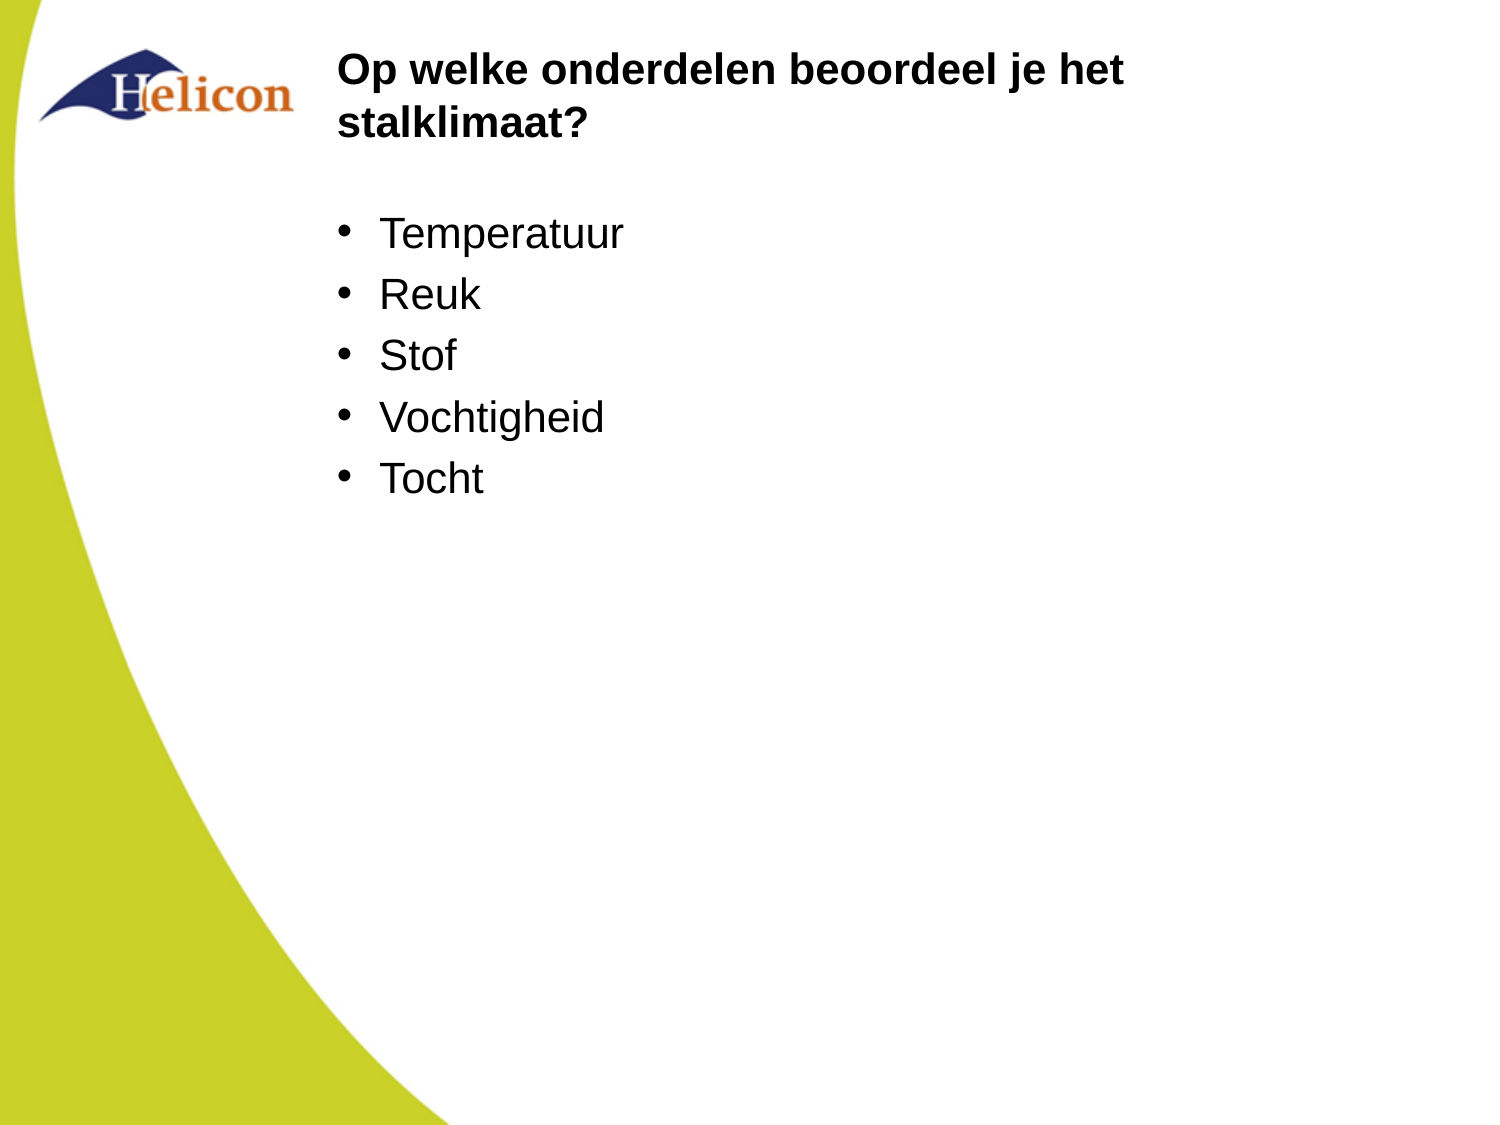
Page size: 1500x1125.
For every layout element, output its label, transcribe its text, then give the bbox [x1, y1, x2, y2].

title Op welke onderdelen beoordeel je het stalklimaat? [694, 23, 1349, 164]
list Temperatuur Reuk Stof Vochtigheid Tocht [321, 197, 1156, 629]
text_box [198, 0, 694, 305]
picture [0, 0, 1500, 1125]
